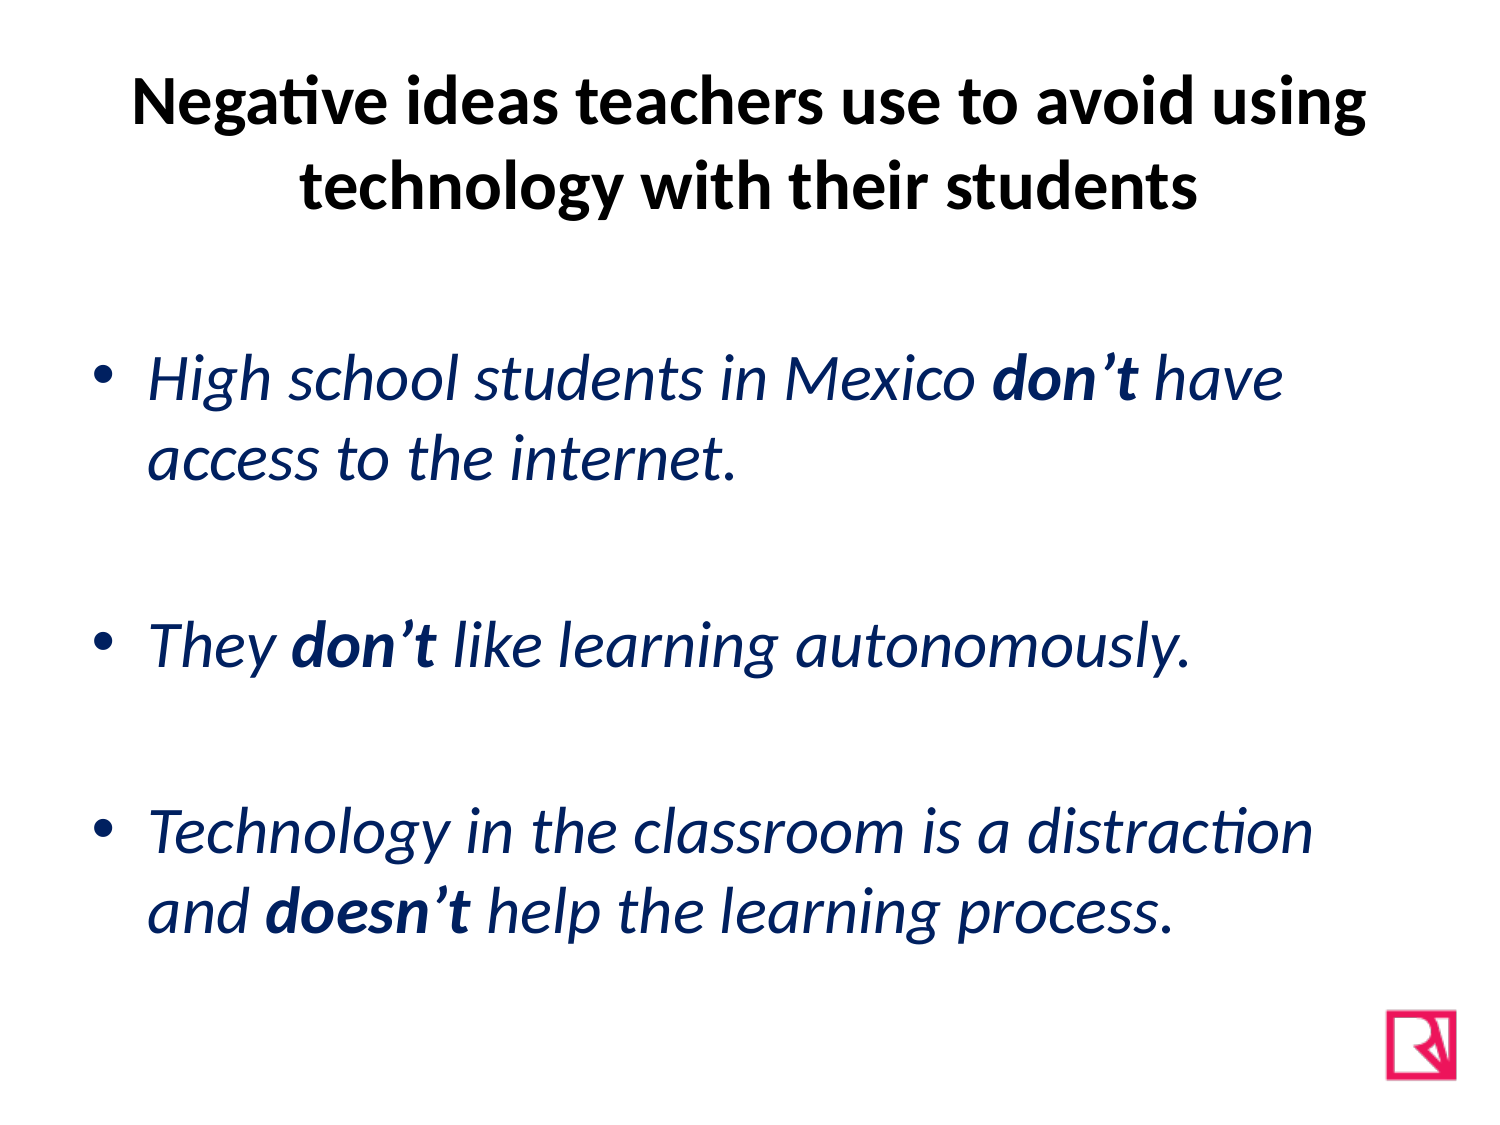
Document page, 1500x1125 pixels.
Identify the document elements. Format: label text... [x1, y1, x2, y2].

picture [1375, 999, 1466, 1089]
title Negative ideas teachers use to avoid using technology with their students [75, 45, 1425, 233]
list High school students in Mexico don’t have access to the internet. They don’t like learning autonomously. Technology in the classroom is a distraction and doesn’t help the learning process. [76, 326, 1427, 1069]
